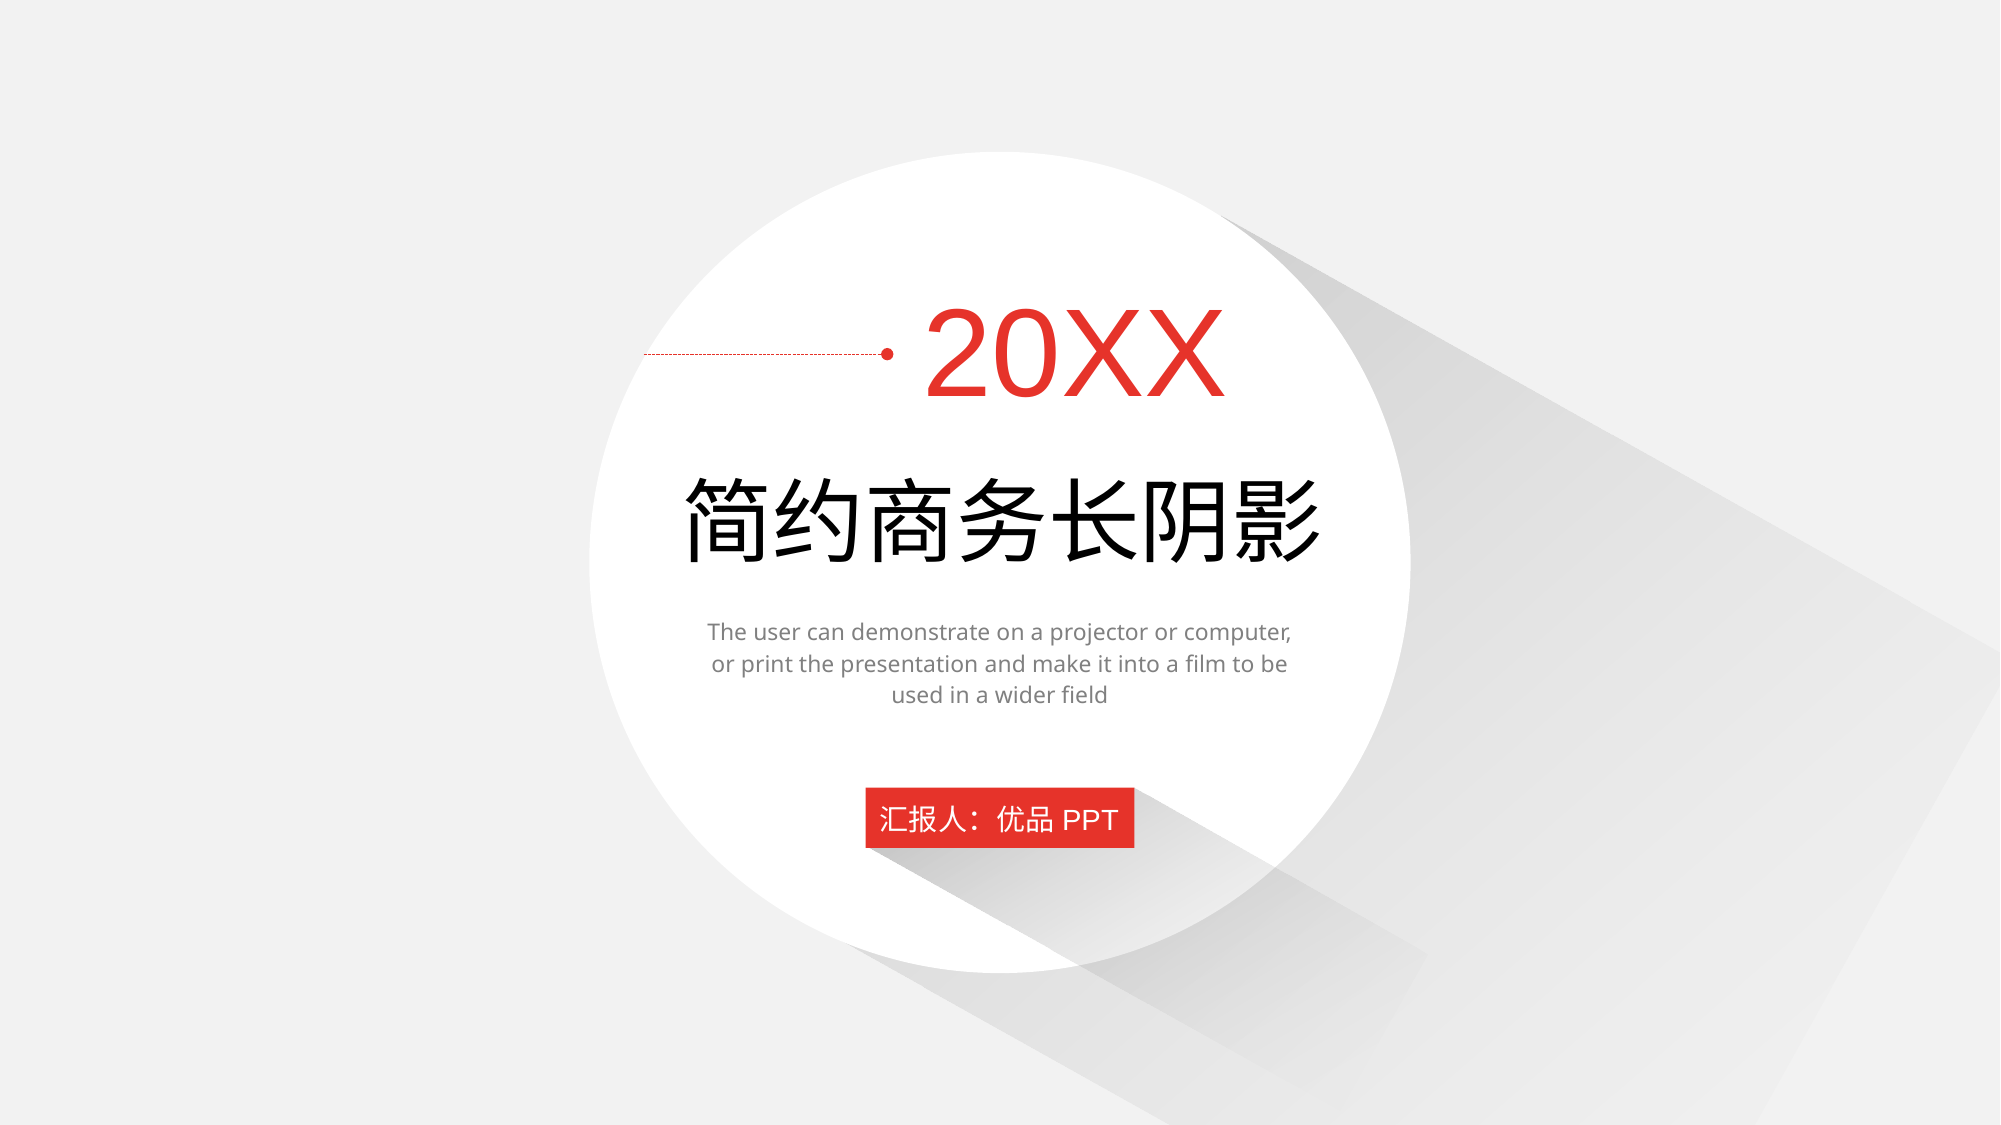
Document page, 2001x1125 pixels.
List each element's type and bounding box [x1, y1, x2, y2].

text_box [865, 787, 1135, 848]
text_box [589, 151, 1874, 1125]
